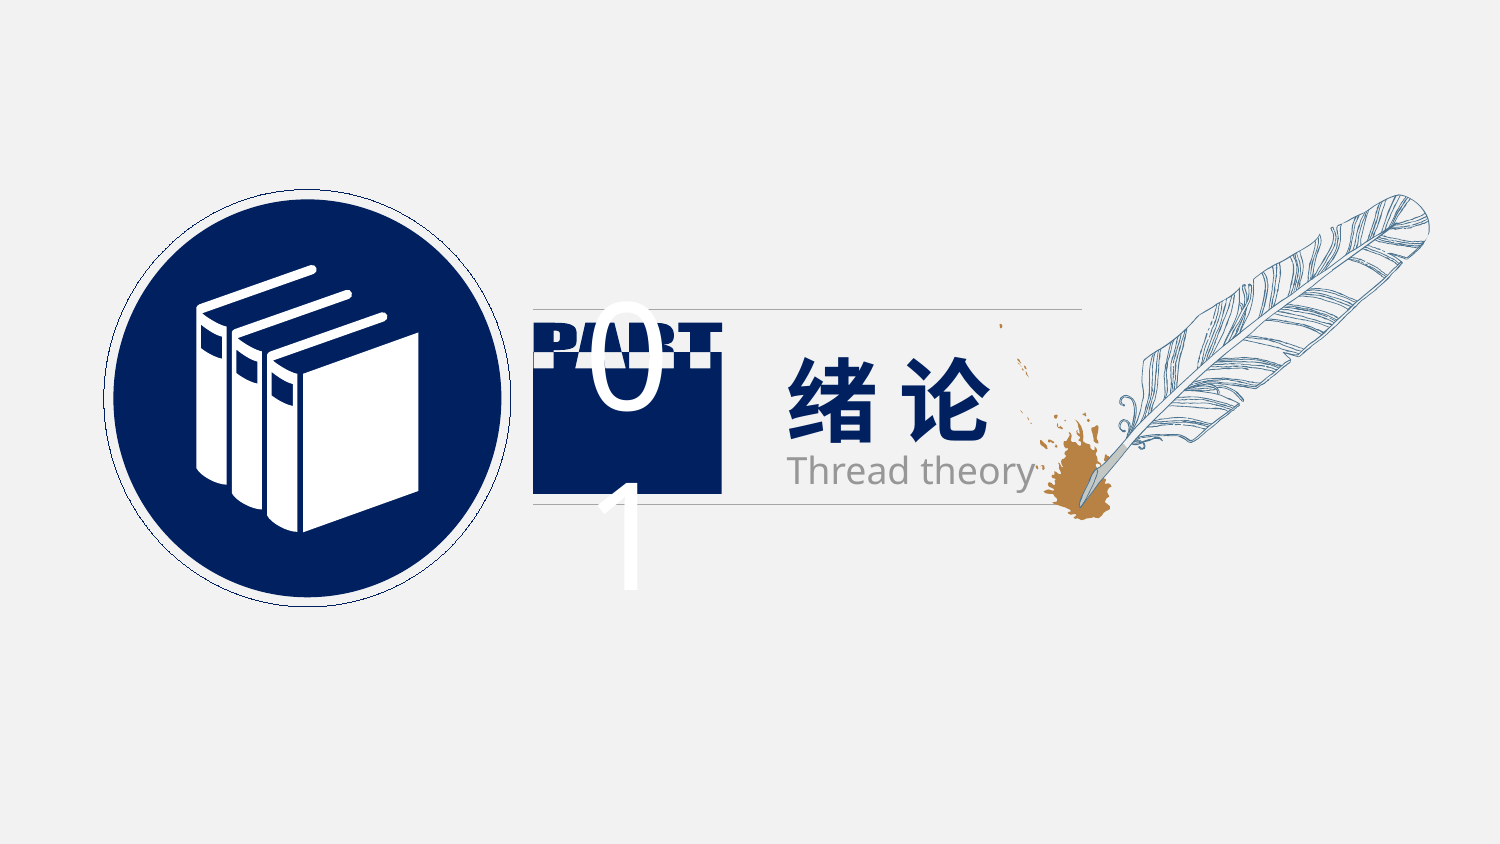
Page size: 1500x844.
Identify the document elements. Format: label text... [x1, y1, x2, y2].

text_box [308, 189, 453, 252]
text_box 绪 论 [771, 345, 1010, 439]
text_box [162, 544, 307, 607]
text_box [231, 290, 352, 510]
text_box [163, 189, 308, 252]
text_box [113, 199, 502, 598]
text_box [103, 398, 162, 545]
text_box [103, 251, 163, 398]
picture [1016, 110, 1360, 550]
text_box [452, 252, 511, 399]
text_box [452, 399, 511, 545]
text_box Thread theory [771, 439, 1010, 488]
text_box [196, 265, 317, 485]
text_box [307, 544, 453, 607]
text_box 01 [533, 322, 723, 494]
text_box [303, 332, 419, 533]
text_box [267, 312, 388, 532]
